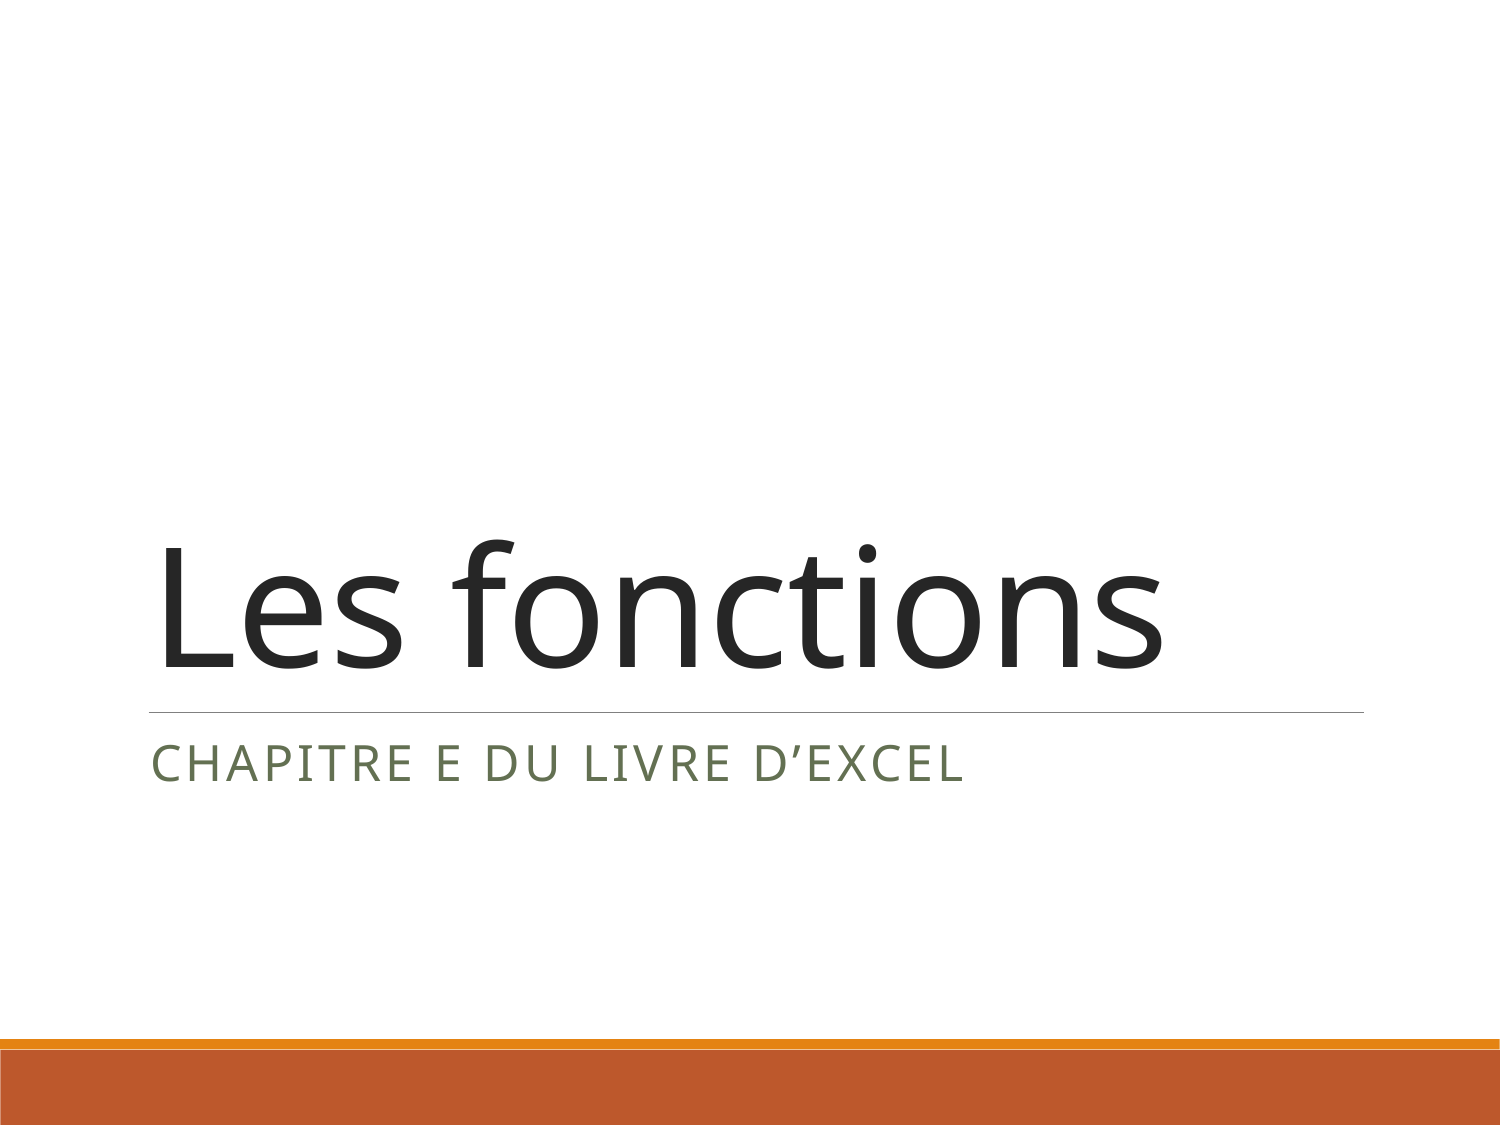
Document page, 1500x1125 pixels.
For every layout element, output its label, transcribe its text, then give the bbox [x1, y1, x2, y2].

list Chapitre E du livre d’Excel [135, 730, 1373, 918]
title Les fonctions [135, 124, 1373, 710]
